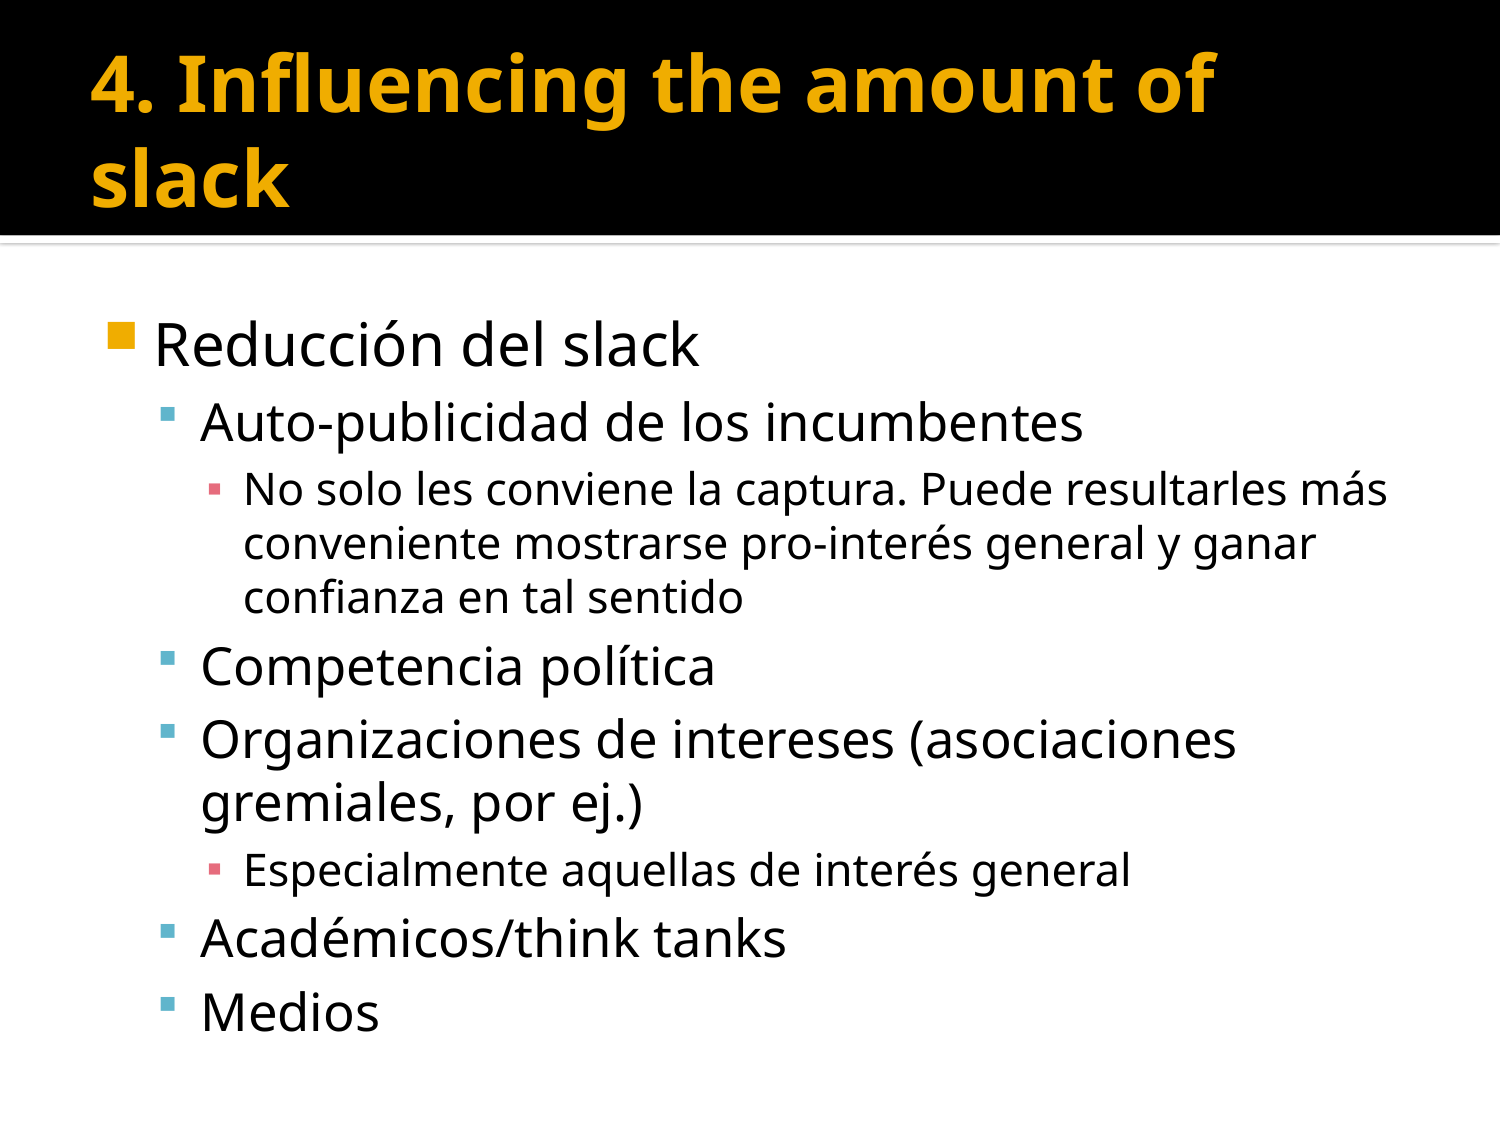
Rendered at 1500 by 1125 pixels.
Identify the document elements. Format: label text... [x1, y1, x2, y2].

title 4. Influencing the amount of slack [75, 25, 1425, 231]
list Reducción del slack Auto-publicidad de los incumbentes No solo les conviene la captura. Puede resultarles más conveniente mostrarse pro-interés general y ganar confianza en tal sentido Competencia política Organizaciones de intereses (asociaciones gremiales, por ej.) Especialmente aquellas de interés general Académicos/think tanks Medios [75, 291, 1425, 1050]
